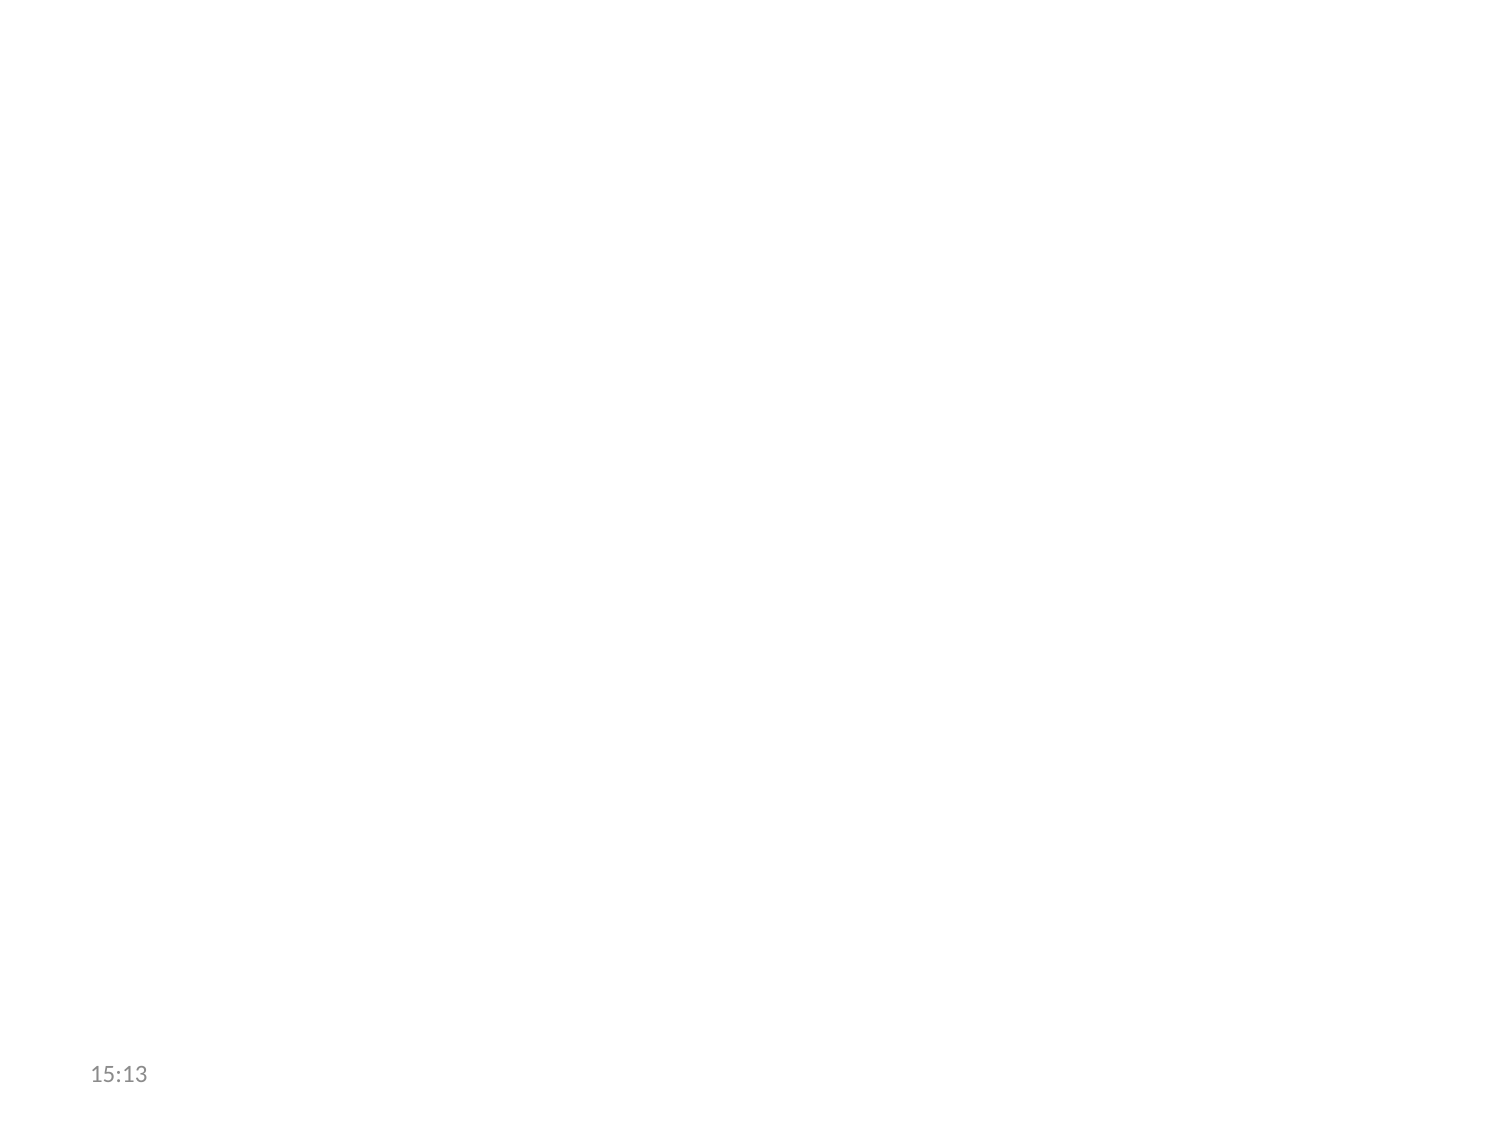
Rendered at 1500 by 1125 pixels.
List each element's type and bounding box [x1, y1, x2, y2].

slide_number [75, 1042, 425, 1103]
